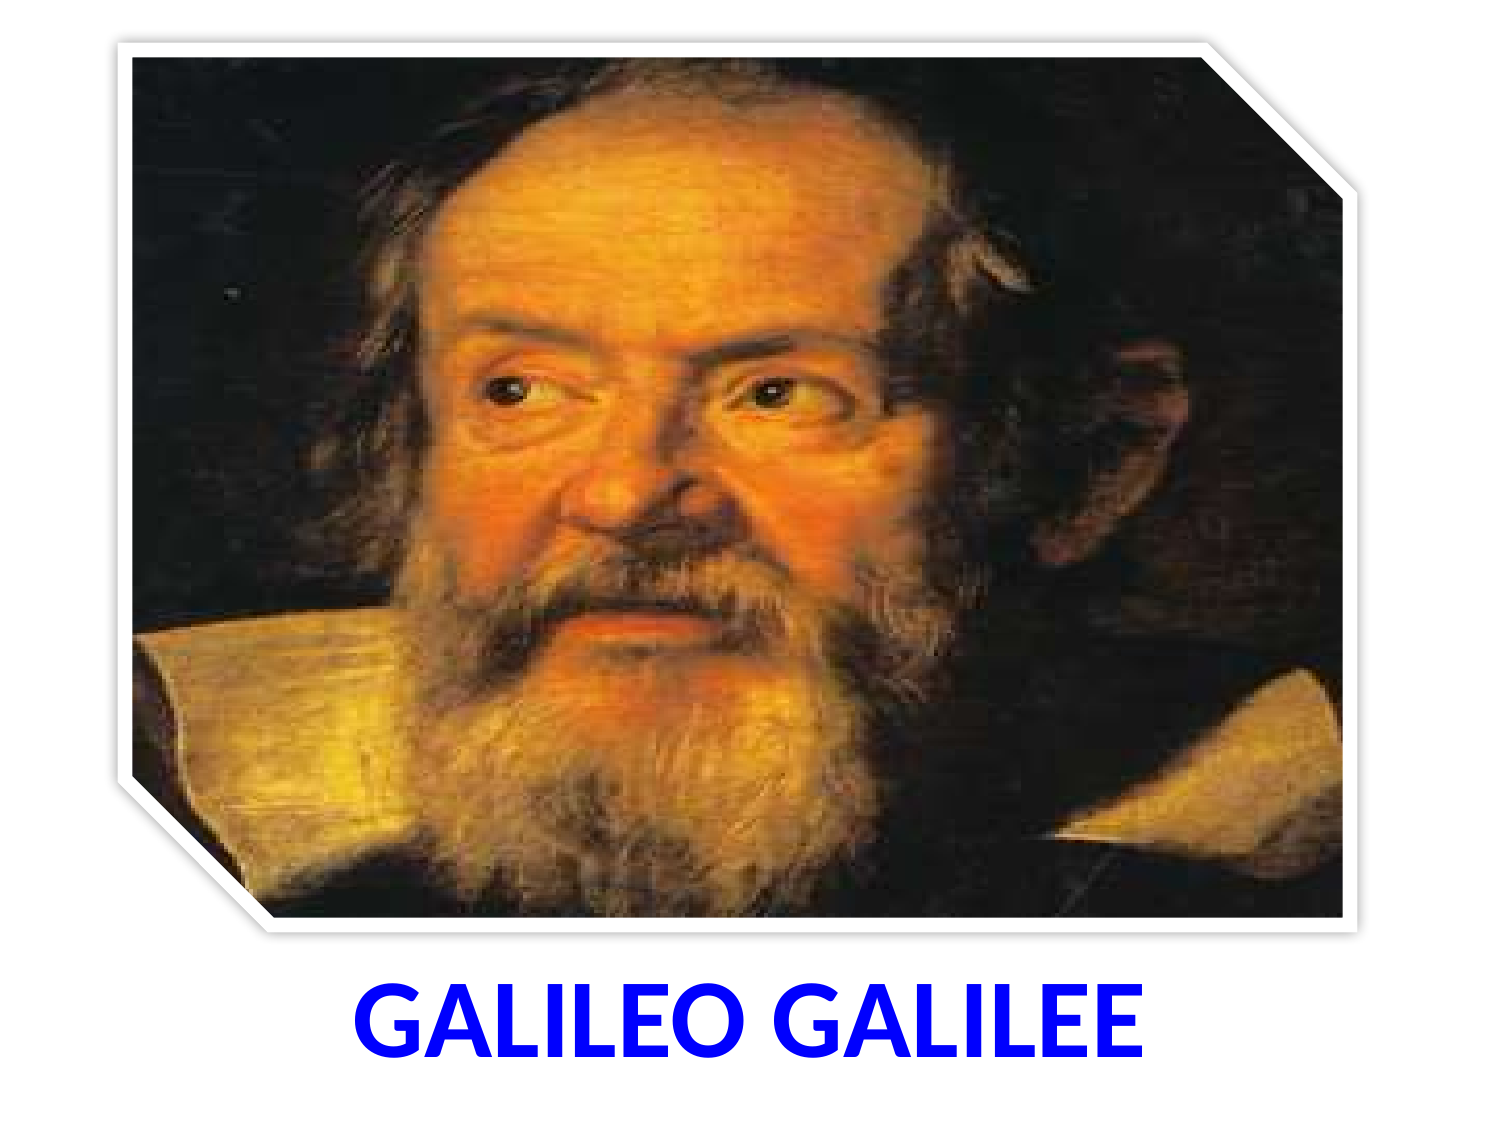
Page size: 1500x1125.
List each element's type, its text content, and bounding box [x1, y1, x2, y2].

text_box GALILEO GALILEE [212, 937, 1288, 1088]
picture [124, 49, 1351, 926]
